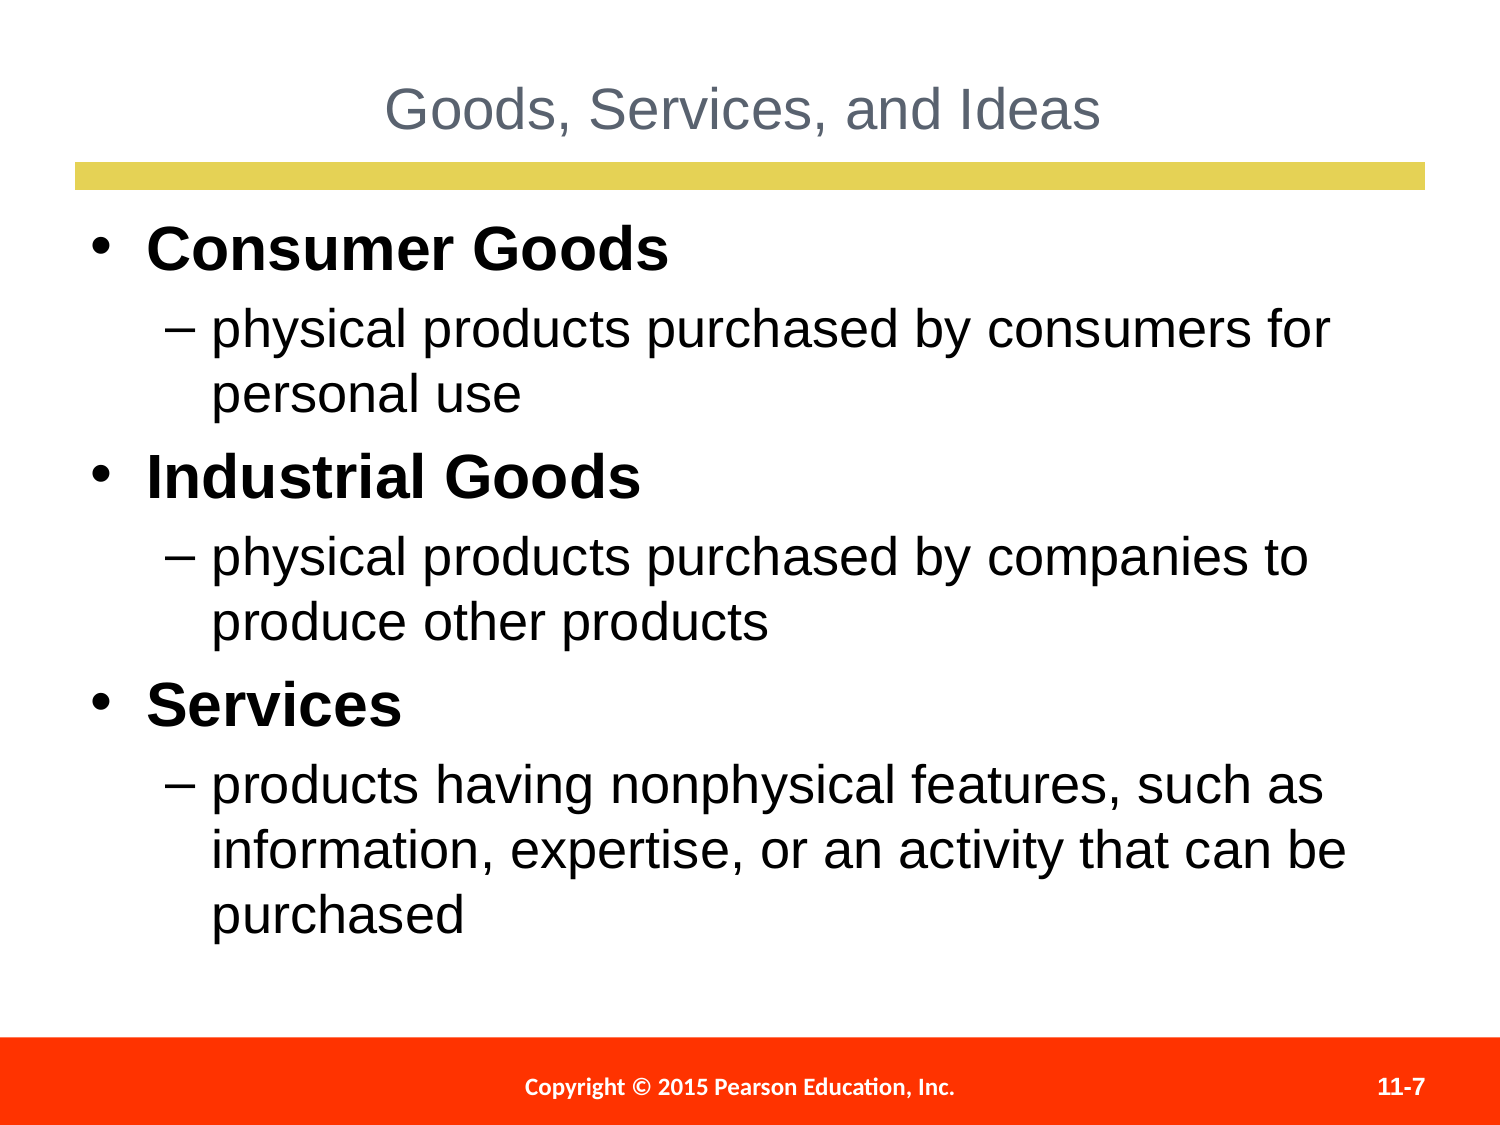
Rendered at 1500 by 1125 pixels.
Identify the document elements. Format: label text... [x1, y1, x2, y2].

list Consumer Goods physical products purchased by consumers for personal use Industrial Goods physical products purchased by companies to produce other products Services products having nonphysical features, such as information, expertise, or an activity that can be purchased [74, 199, 1426, 1006]
title Goods, Services, and Ideas [49, 12, 1438, 201]
